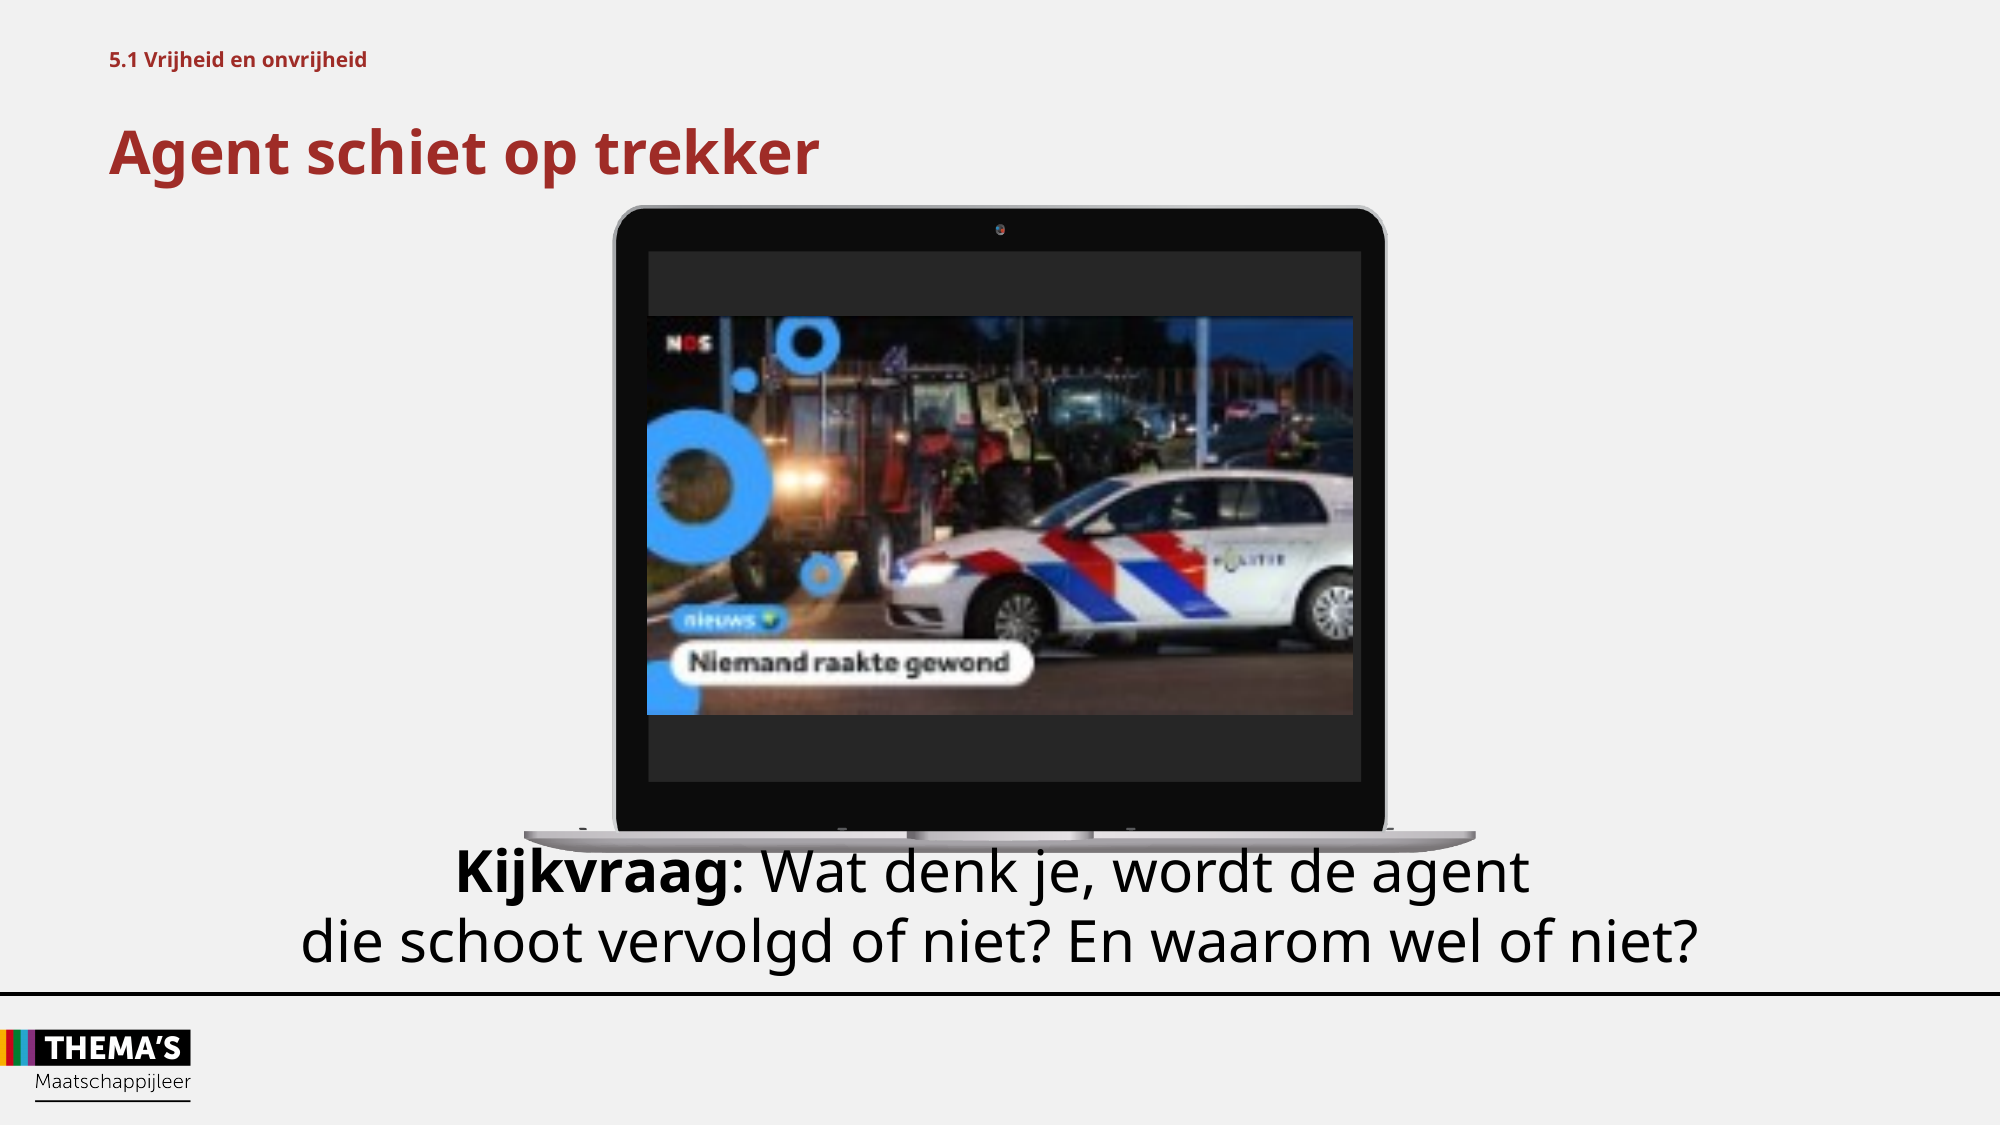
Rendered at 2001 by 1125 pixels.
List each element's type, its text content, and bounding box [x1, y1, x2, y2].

text_box Kijkvraag: Wat denk je, wordt de agent die schoot vervolgd of niet? En waarom wel of niet? [286, 826, 1714, 982]
picture [524, 205, 1476, 826]
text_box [646, 316, 1353, 715]
list Agent schiet op trekker [94, 114, 1828, 205]
list 5.1 Vrijheid en onvrijheid [94, 33, 941, 88]
picture [0, 993, 203, 1125]
